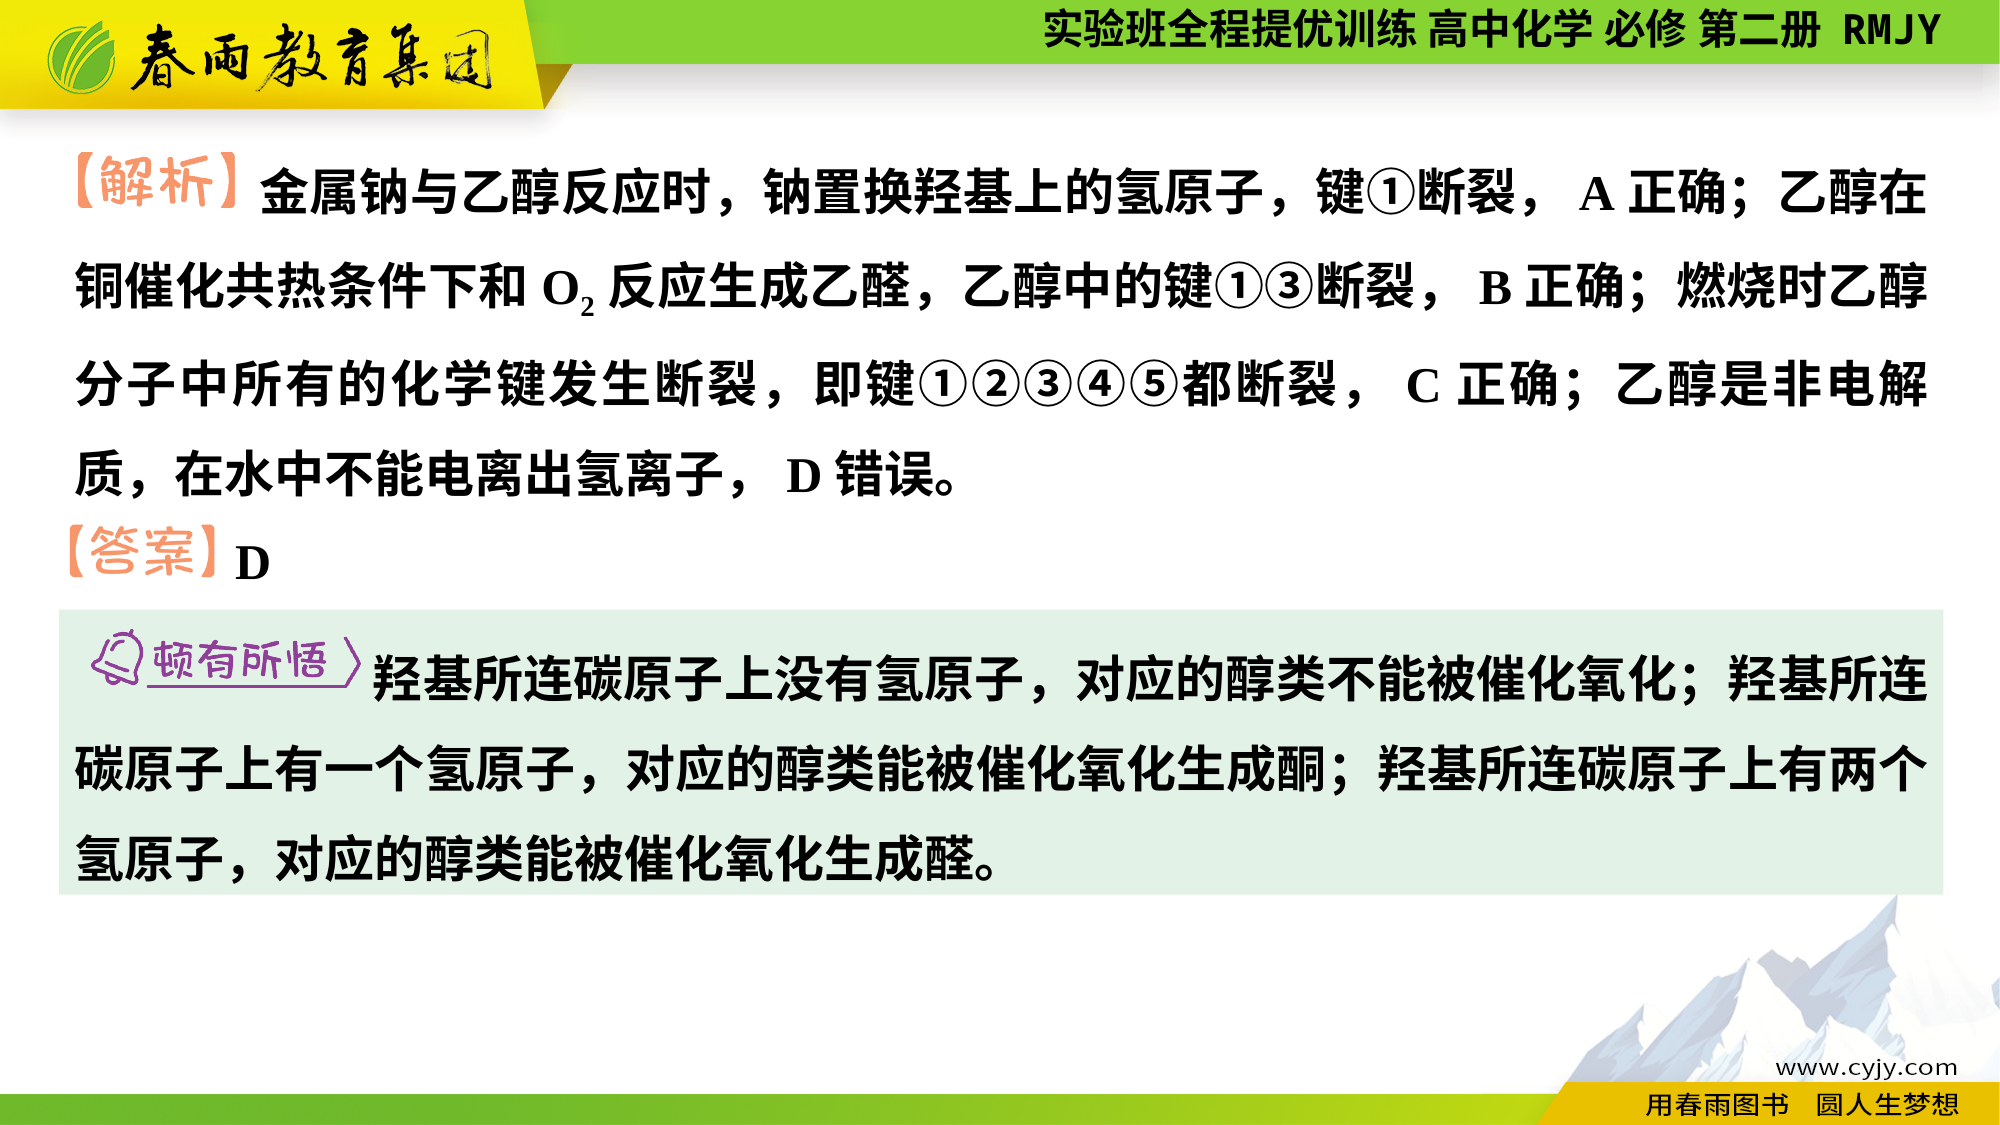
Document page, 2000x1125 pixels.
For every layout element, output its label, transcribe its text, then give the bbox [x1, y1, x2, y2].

picture [0, 0, 2000, 1125]
text_box 羟基所连碳原子上没有氢原子，对应的醇类不能被催化氧化；羟基所连碳原子上有一个氢原子，对应的醇类能被催化氧化生成酮；羟基所连碳原子上有两个氢原子，对应的醇类能被催化氧化生成醛。 [59, 609, 1944, 895]
text_box D [220, 491, 1944, 597]
list 金属钠与乙醇反应时，钠置换羟基上的氢原子，键①断裂，A正确；乙醇在铜催化共热条件下和O2反应生成乙醛，乙醇中的键①③断裂，B正确；燃烧时乙醇分子中所有的化学键发生断裂，即键①②③④⑤都断裂，C正确；乙醇是非电解质，在水中不能电离出氢离子，D错误。 [59, 122, 1944, 490]
